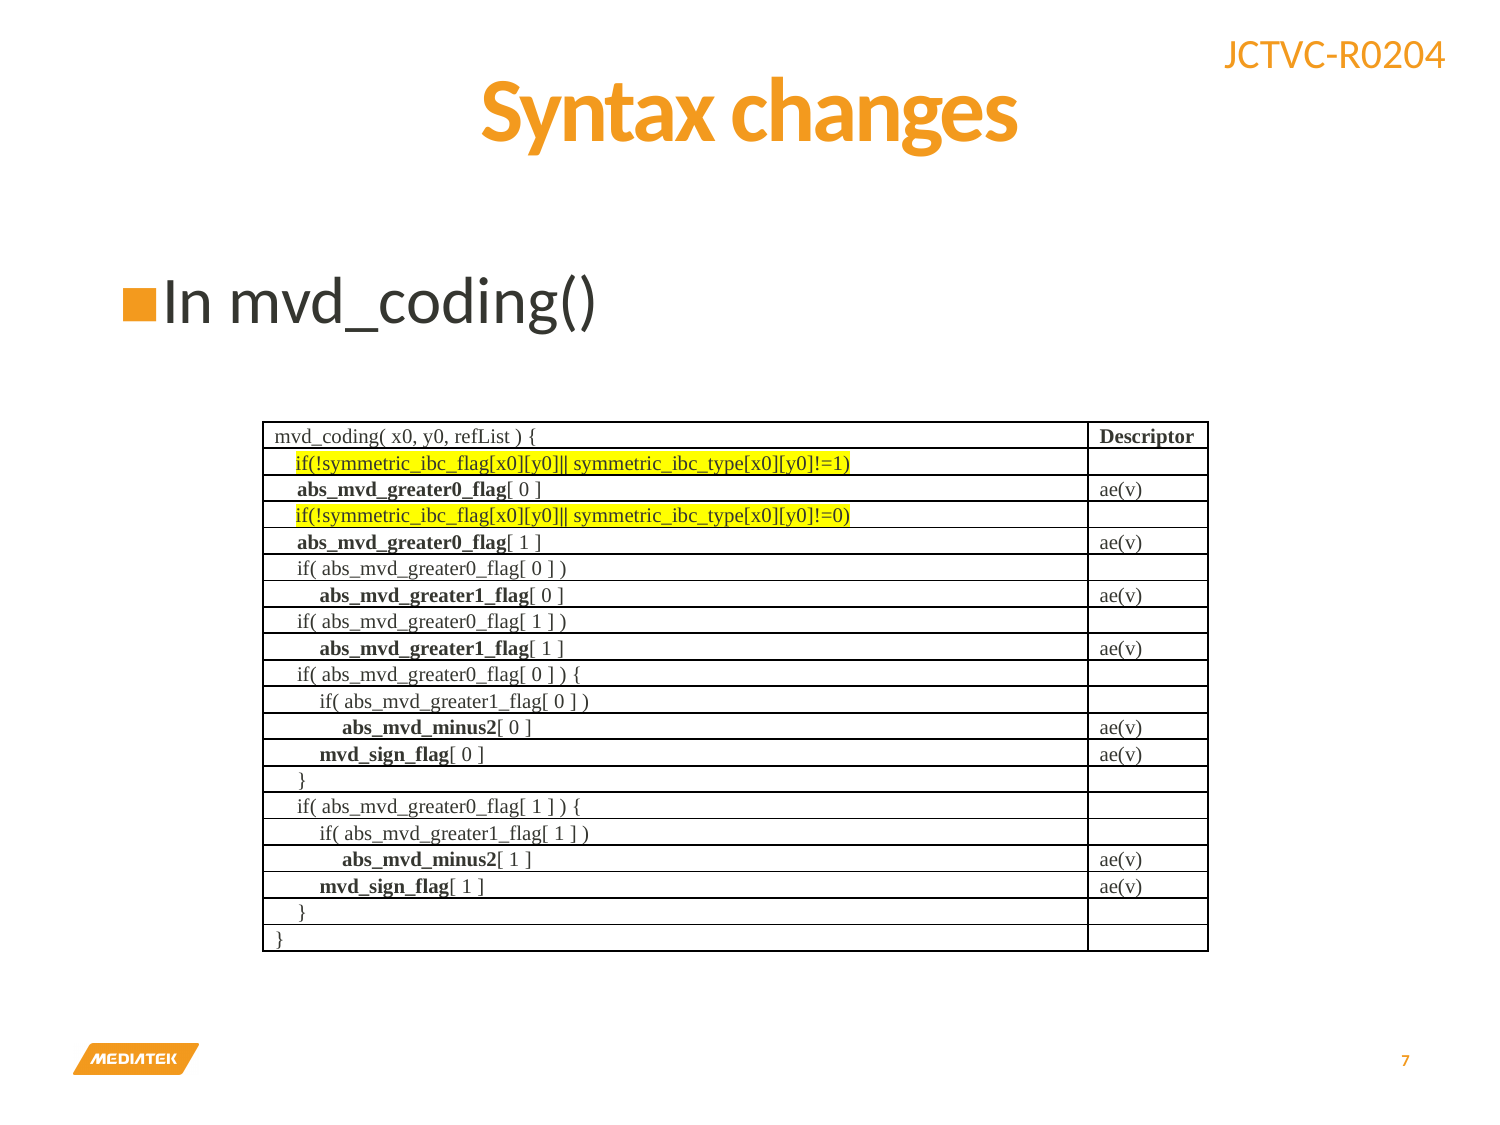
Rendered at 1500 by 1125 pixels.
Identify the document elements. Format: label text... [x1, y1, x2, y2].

table_cell [1089, 899, 1207, 924]
table_cell ae(v) [1089, 581, 1207, 606]
table_header mvd_coding( x0, y0, refList ) { [264, 423, 1087, 447]
table_cell ae(v) [1089, 528, 1207, 553]
table_cell mvd_sign_flag[ 0 ] [264, 740, 1087, 765]
table_cell abs_mvd_greater0_flag[ 0 ] [264, 476, 1087, 500]
table_cell if(!symmetric_ibc_flag[x0][y0]|| symmetric_ibc_type[x0][y0]!=1) [264, 449, 1087, 474]
table_cell if( abs_mvd_greater1_flag[ 1 ] ) [264, 819, 1087, 844]
table_cell ae(v) [1089, 846, 1207, 871]
table_cell } [264, 767, 1087, 791]
table_cell abs_mvd_greater1_flag[ 0 ] [264, 581, 1087, 606]
table_cell ae(v) [1089, 476, 1207, 500]
table_cell [1089, 661, 1207, 685]
table_cell if( abs_mvd_greater0_flag[ 0 ] ) [264, 555, 1087, 580]
table_cell } [264, 899, 1087, 924]
table_cell ae(v) [1089, 714, 1207, 738]
table_cell [1089, 449, 1207, 474]
table_cell abs_mvd_minus2[ 0 ] [264, 714, 1087, 738]
table_cell if( abs_mvd_greater0_flag[ 1 ] ) [264, 608, 1087, 632]
table_cell [1089, 793, 1207, 818]
table_cell if(!symmetric_ibc_flag[x0][y0]|| symmetric_ibc_type[x0][y0]!=0) [264, 502, 1087, 527]
table_cell ae(v) [1089, 634, 1207, 659]
table_header Descriptor [1089, 423, 1207, 447]
table_cell [1089, 608, 1207, 632]
table_cell [1089, 502, 1207, 527]
table_cell [1089, 767, 1207, 791]
table_cell } [264, 925, 1087, 950]
table_cell mvd_sign_flag[ 1 ] [264, 872, 1087, 897]
list In mvd_coding() [102, 225, 1424, 473]
table_cell [1089, 819, 1207, 844]
table_cell abs_mvd_minus2[ 1 ] [264, 846, 1087, 871]
table_cell abs_mvd_greater0_flag[ 1 ] [264, 528, 1087, 553]
table_cell [1089, 687, 1207, 712]
table_cell if( abs_mvd_greater1_flag[ 0 ] ) [264, 687, 1087, 712]
table_cell if( abs_mvd_greater0_flag[ 1 ] ) { [264, 793, 1087, 818]
picture [73, 1043, 199, 1075]
table_cell [1089, 925, 1207, 950]
table_cell abs_mvd_greater1_flag[ 1 ] [264, 634, 1087, 659]
table_cell ae(v) [1089, 740, 1207, 765]
table_cell [1089, 555, 1207, 580]
title Syntax changes [75, 70, 1425, 257]
table_cell if( abs_mvd_greater0_flag[ 0 ] ) { [264, 661, 1087, 685]
slide_number 7 [1251, 1029, 1425, 1090]
table_cell ae(v) [1089, 872, 1207, 897]
